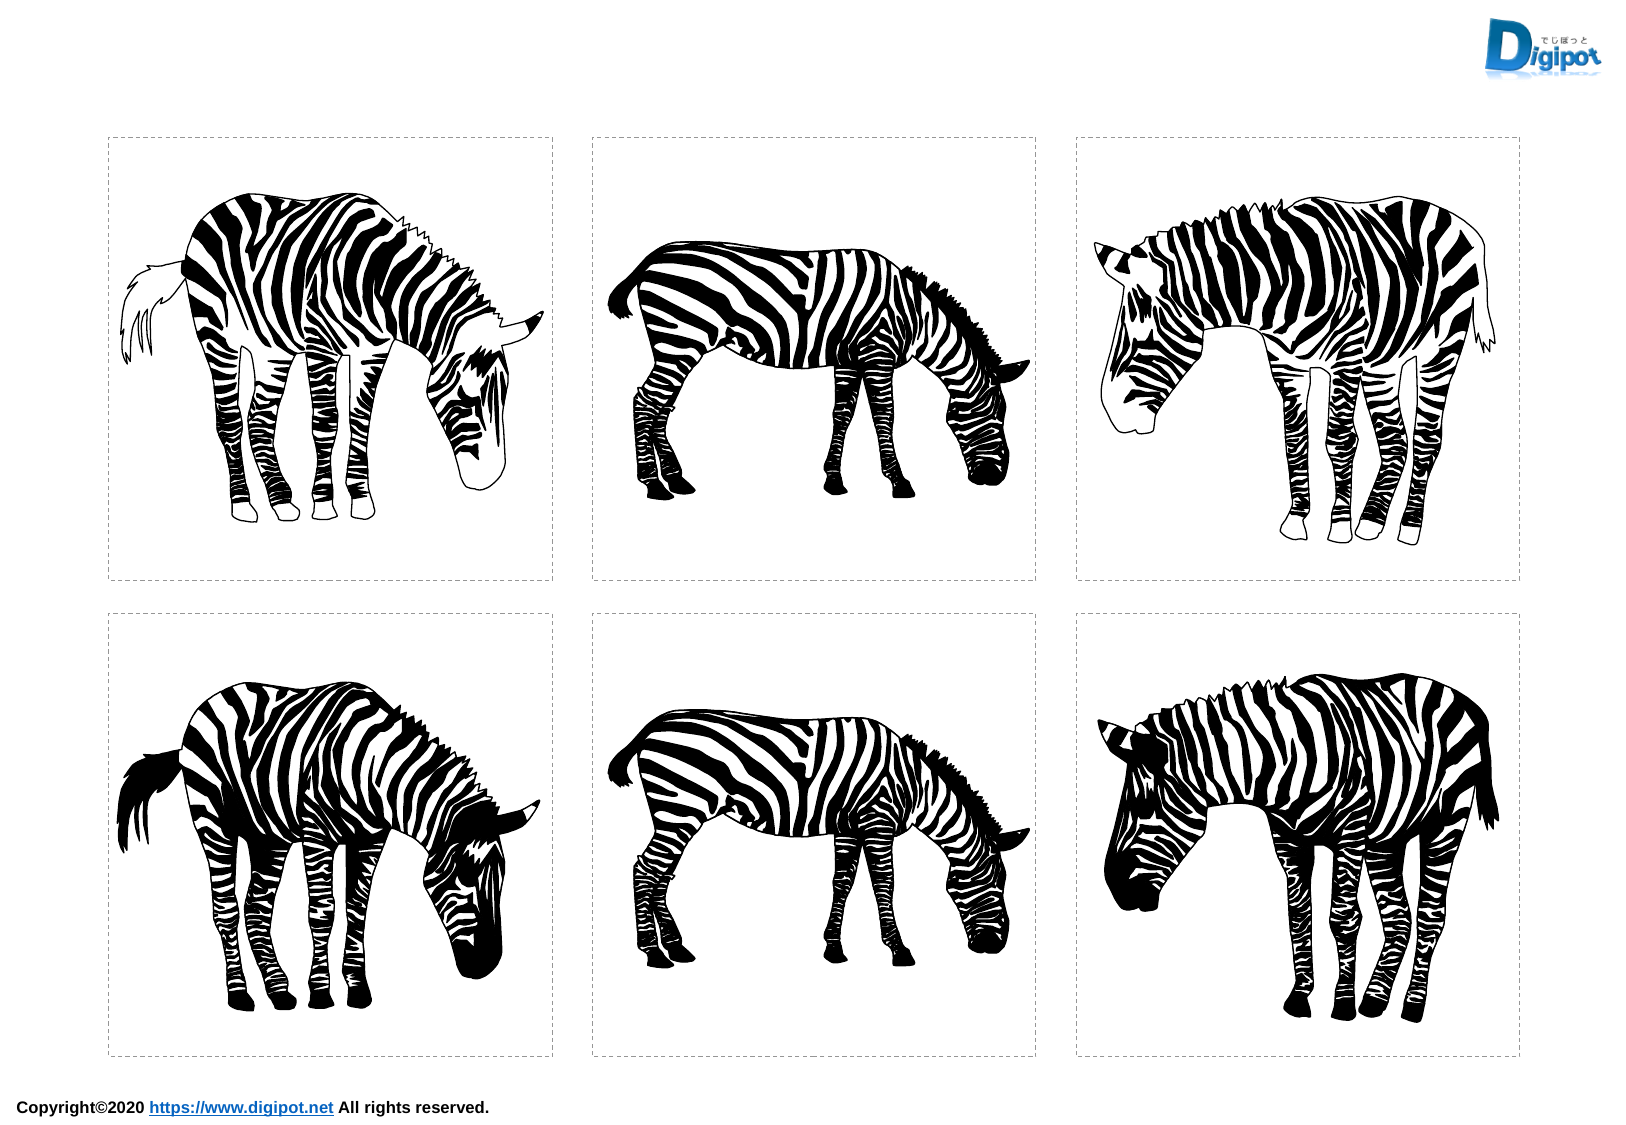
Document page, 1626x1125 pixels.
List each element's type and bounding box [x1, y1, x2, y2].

text_box [608, 241, 1030, 500]
text_box [1094, 196, 1495, 545]
text_box [1098, 673, 1499, 1023]
text_box [608, 709, 1030, 968]
picture [1485, 18, 1602, 82]
text_box [117, 682, 540, 1011]
text_box [120, 193, 543, 523]
